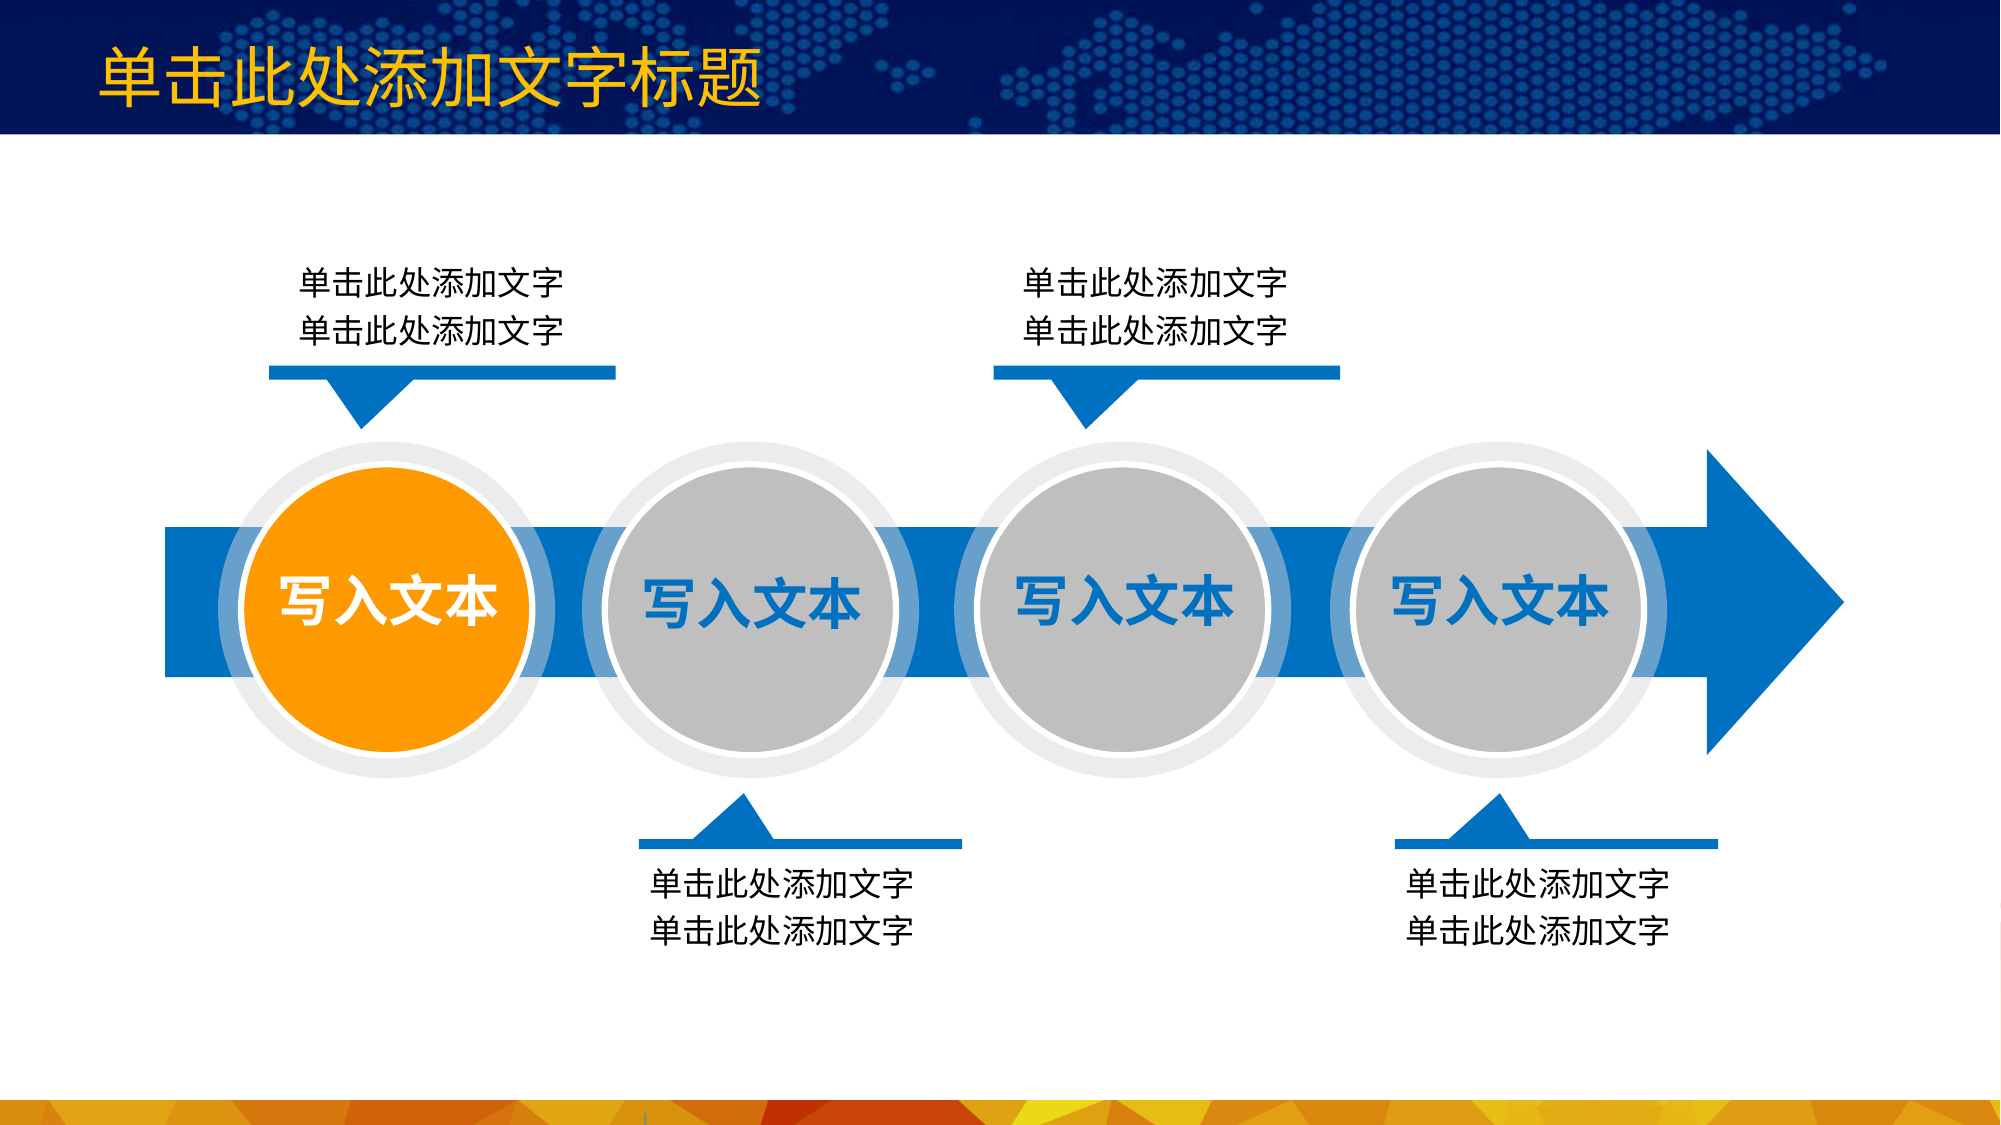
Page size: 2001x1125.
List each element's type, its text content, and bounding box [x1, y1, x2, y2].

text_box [575, 441, 938, 779]
text_box [637, 791, 964, 851]
text_box 单击此处添加文字 单击此处添加文字 [1390, 847, 1714, 958]
text_box 单击此处添加文字 单击此处添加文字 [283, 246, 607, 358]
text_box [1314, 441, 1687, 779]
text_box [1393, 791, 1720, 851]
text_box [268, 364, 617, 431]
text_box 单击此处添加文字 单击此处添加文字 [634, 847, 958, 958]
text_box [202, 441, 575, 779]
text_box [938, 441, 1311, 779]
text_box [992, 364, 1342, 431]
text_box [1687, 449, 1845, 756]
picture [0, 0, 2000, 134]
text_box [165, 527, 202, 678]
picture [0, 863, 2001, 1125]
text_box 单击此处添加文字 单击此处添加文字 [1008, 246, 1331, 358]
